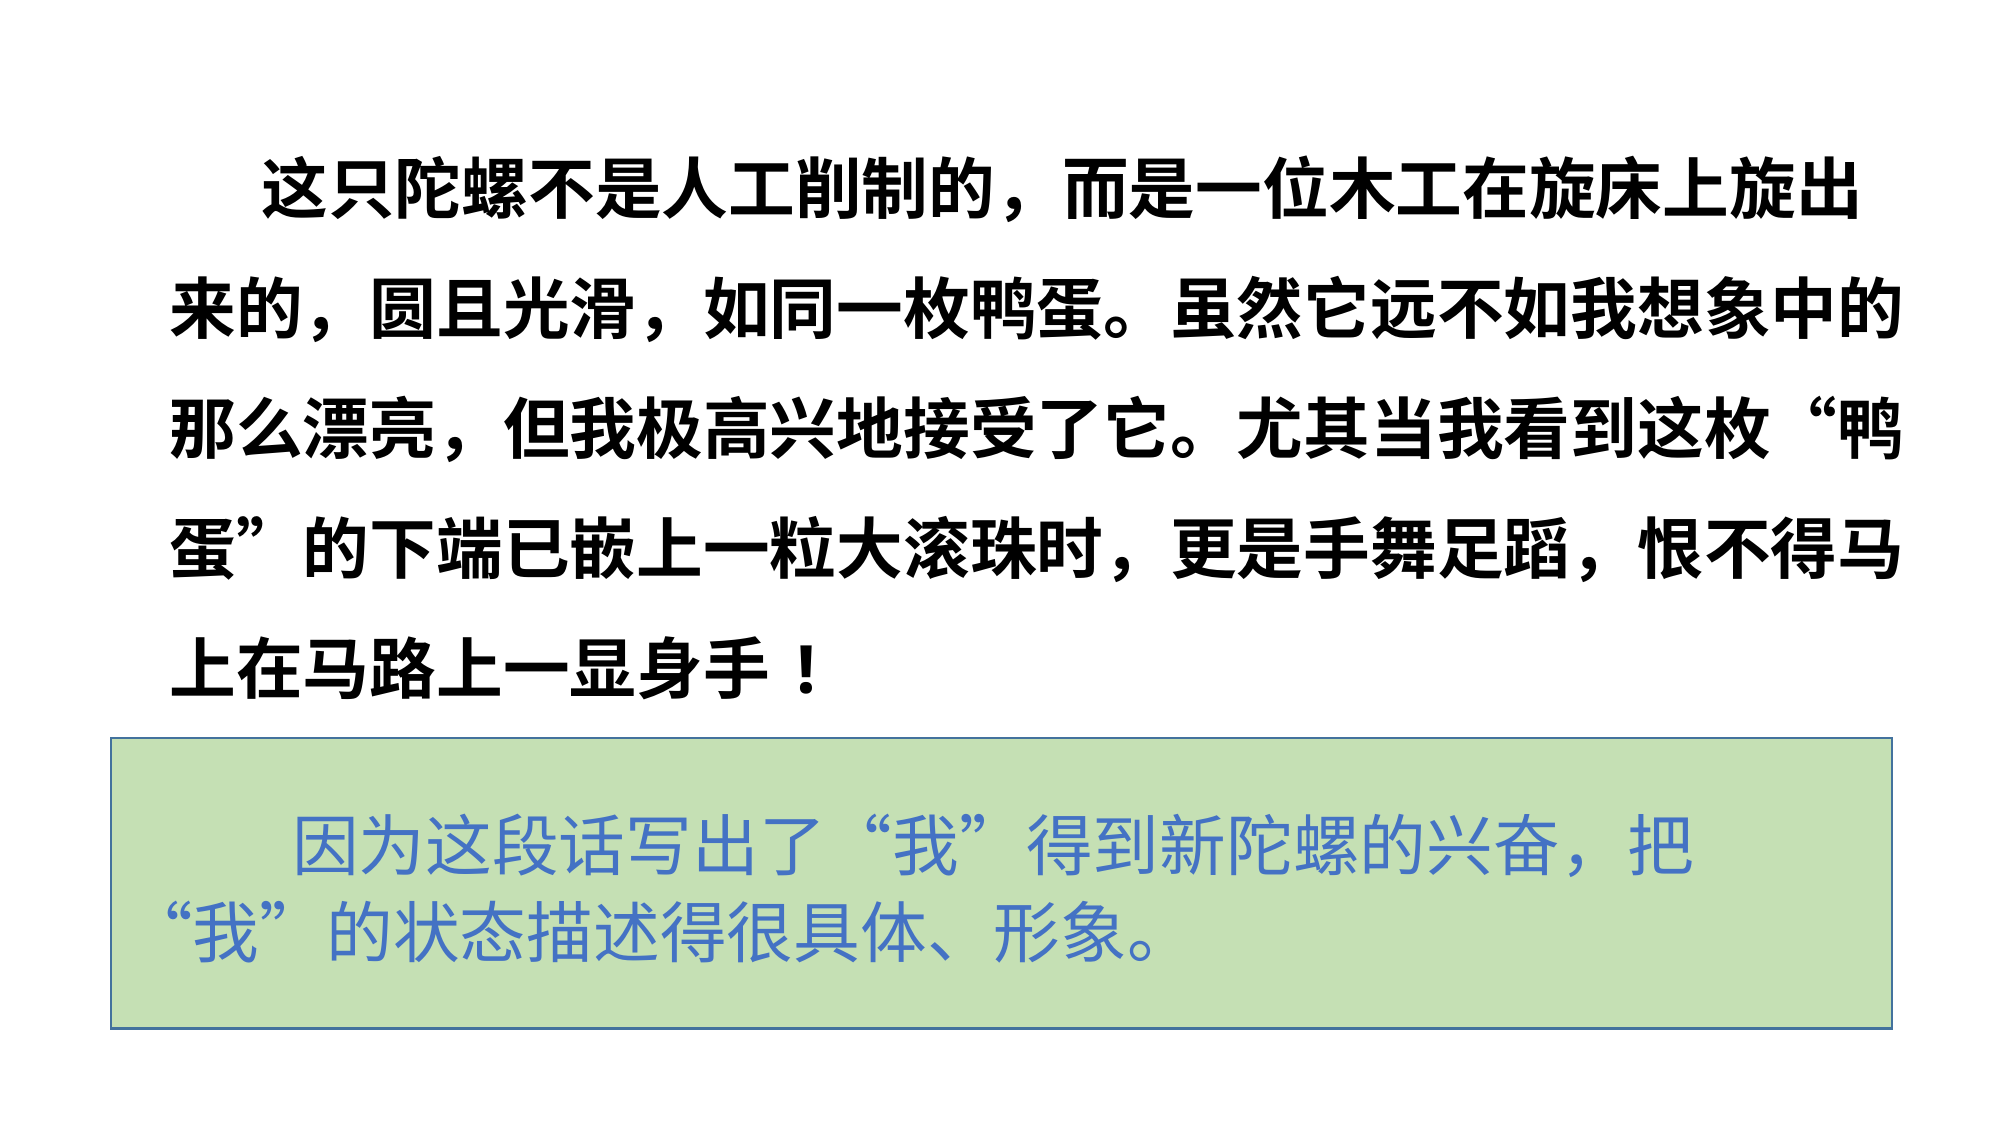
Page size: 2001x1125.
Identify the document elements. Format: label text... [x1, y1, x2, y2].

text_box 因为这段话写出了“我”得到新陀螺的兴奋，把“我”的状态描述得很具体、形象。 [110, 737, 1893, 1030]
text_box 这只陀螺不是人工削制的，而是一位木工在旋床上旋出来的，圆且光滑，如同一枚鸭蛋。虽然它远不如我想象中的那么漂亮，但我极高兴地接受了它。尤其当我看到这枚“鸭蛋”的下端已嵌上一粒大滚珠时，更是手舞足蹈，恨不得马上在马路上一显身手! [154, 99, 1926, 715]
